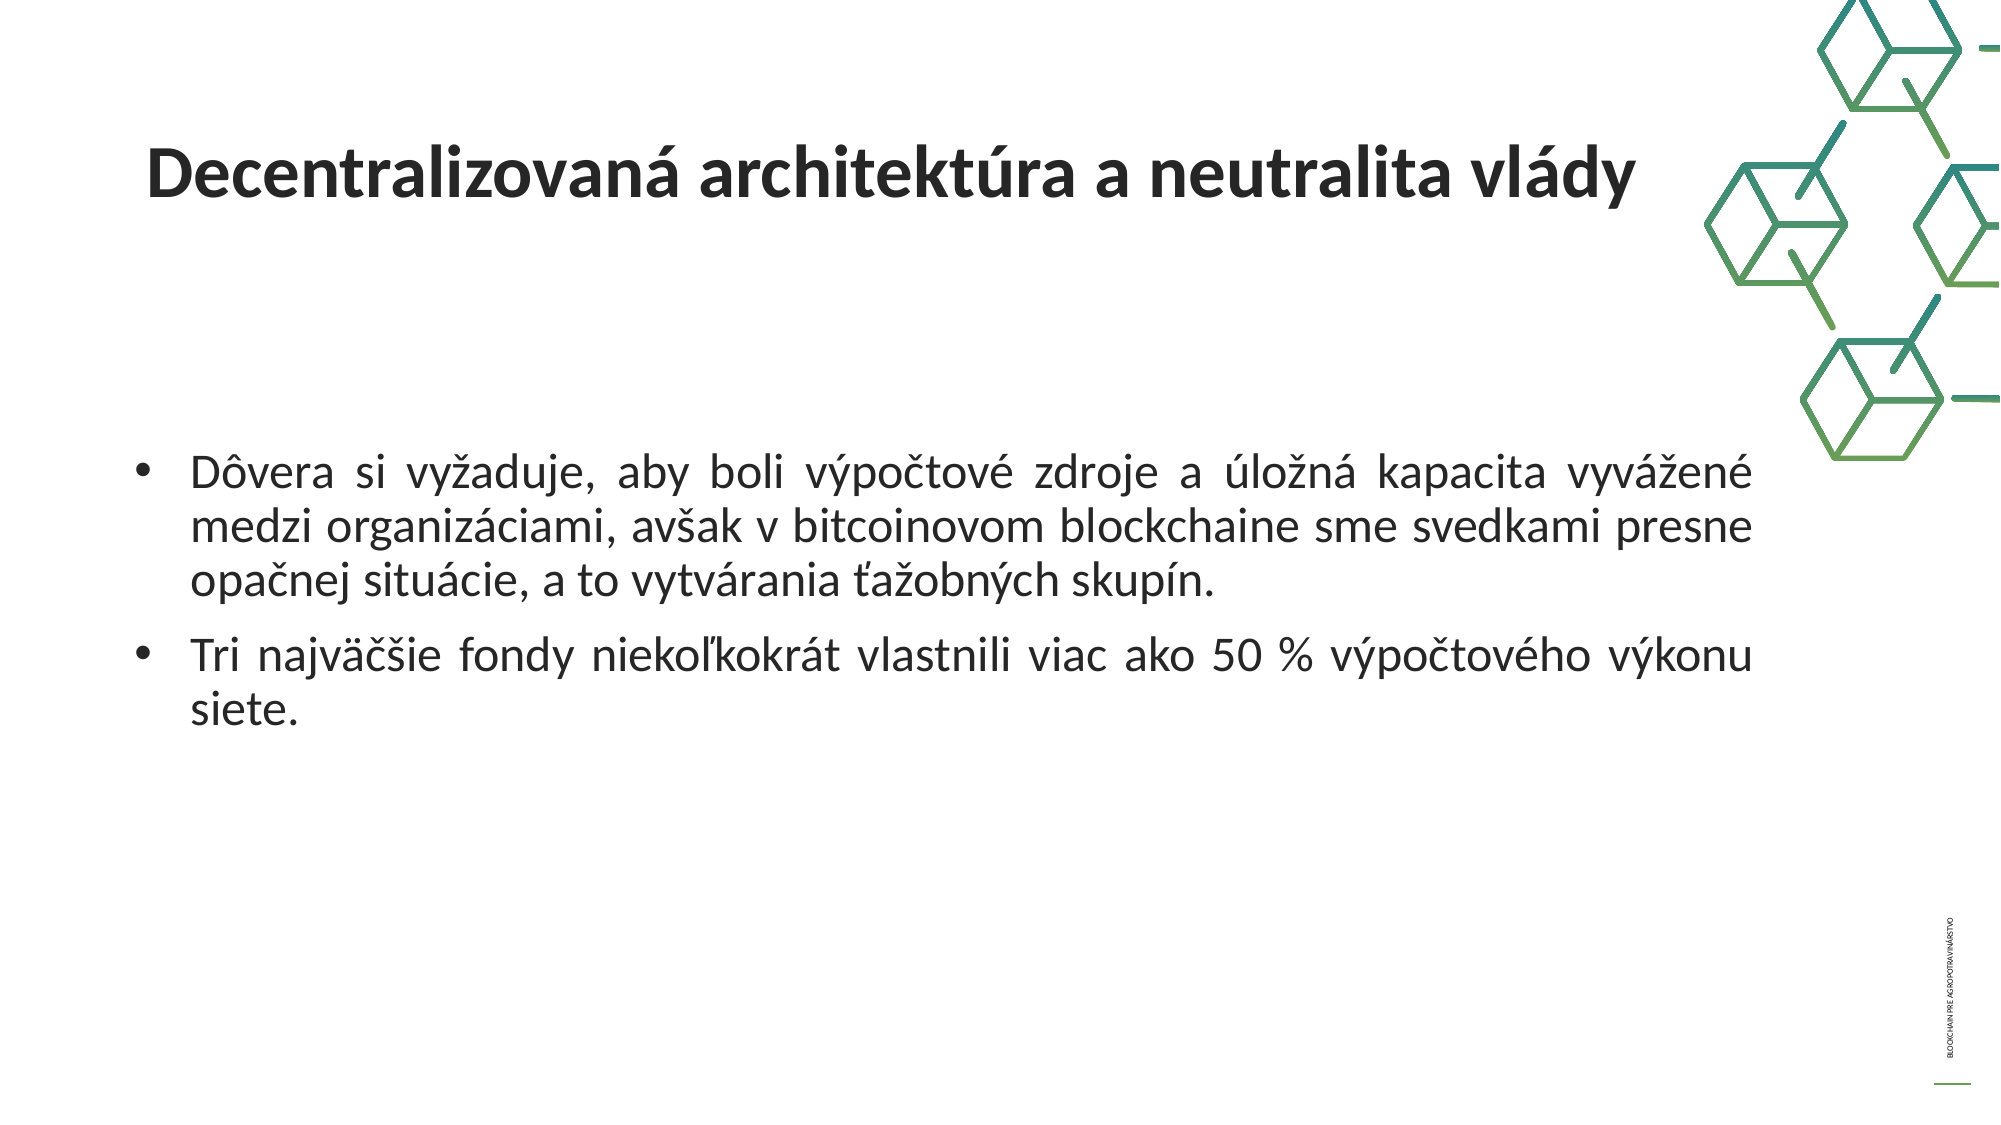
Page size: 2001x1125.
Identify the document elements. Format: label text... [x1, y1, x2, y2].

list Dôvera si vyžaduje, aby boli výpočtové zdroje a úložná kapacita vyvážené medzi organizáciami, avšak v bitcoinovom blockchaine sme svedkami presne opačnej situácie, a to vytvárania ťažobných skupín. Tri najväčšie fondy niekoľkokrát vlastnili viac ako 50 % výpočtového výkonu siete. [119, 437, 1770, 852]
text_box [1703, 0, 2000, 462]
list Decentralizovaná architektúra a neutralita vlády [130, 124, 1698, 257]
